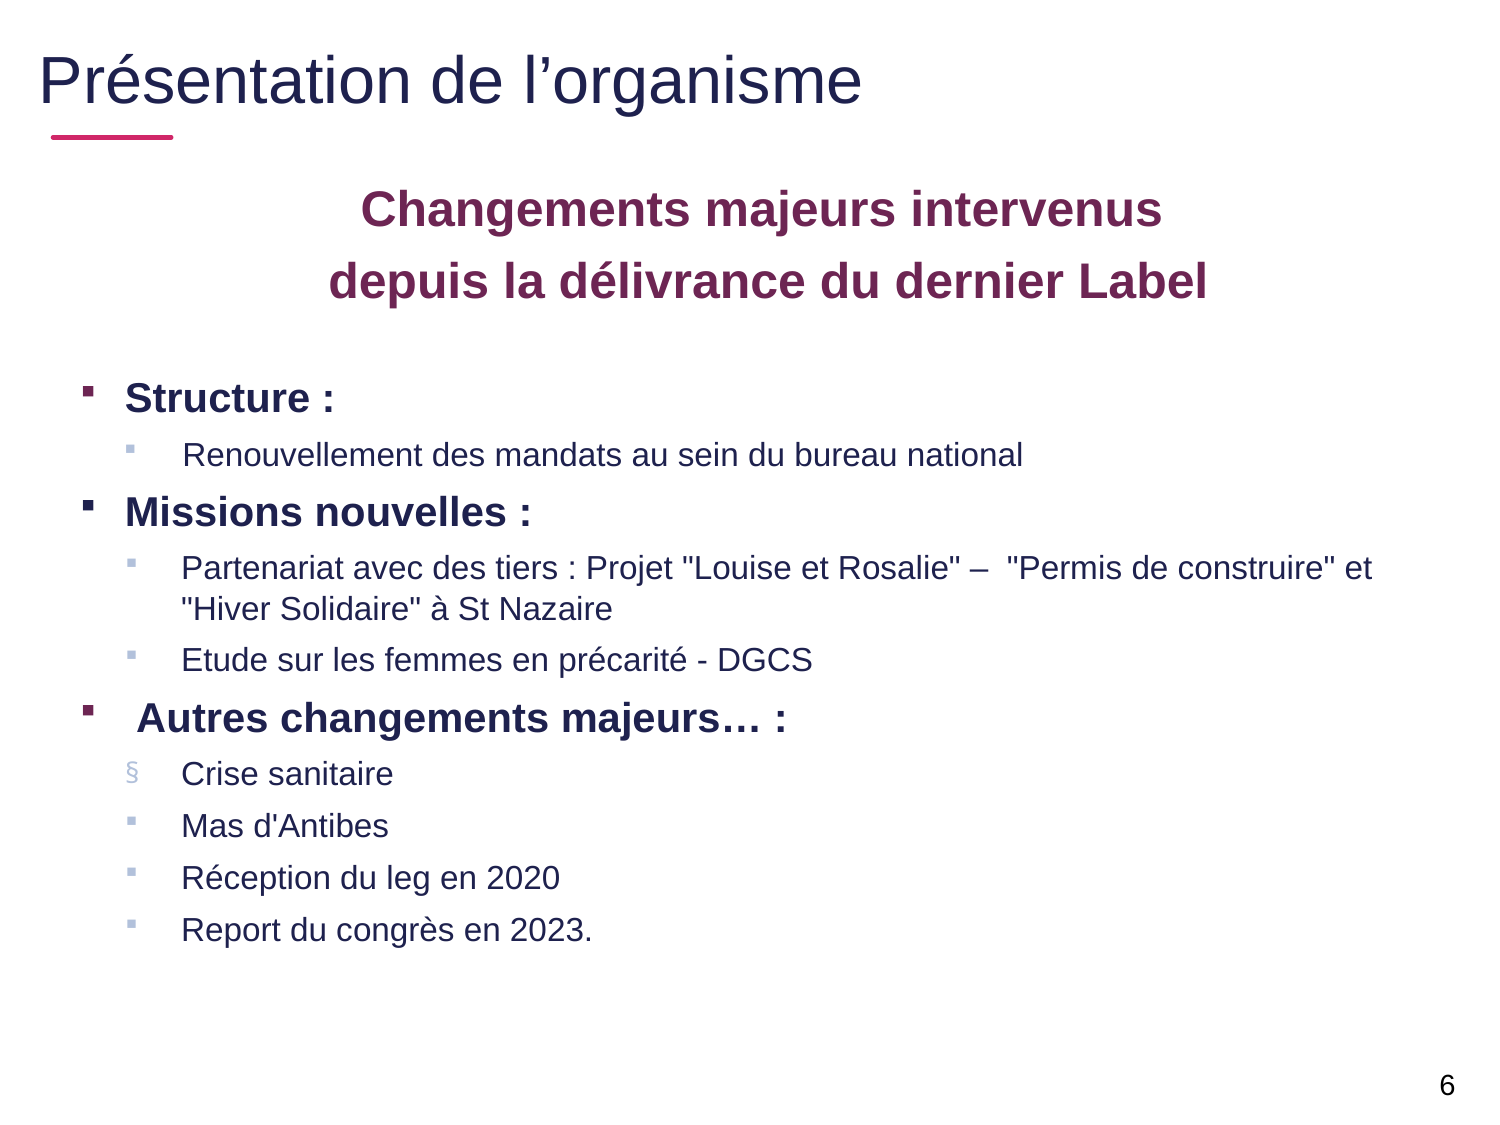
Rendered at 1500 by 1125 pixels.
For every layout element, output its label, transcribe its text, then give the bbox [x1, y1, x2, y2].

slide_number 6 [1120, 1058, 1471, 1102]
list Changements majeurs intervenus depuis la délivrance du dernier Label Structure : Renouvellement des mandats au sein du bureau national Missions nouvelles : Partenariat avec des tiers : Projet "Louise et Rosalie" – "Permis de construire" et "Hiver Solidaire" à St Nazaire Etude sur les femmes en précarité - DGCS Autres changements majeurs… : Crise sanitaire Mas d'Antibes Réception du leg en 2020 Report du congrès en 2023. [65, 169, 1459, 1030]
list Présentation de l’organisme [23, 28, 1495, 131]
